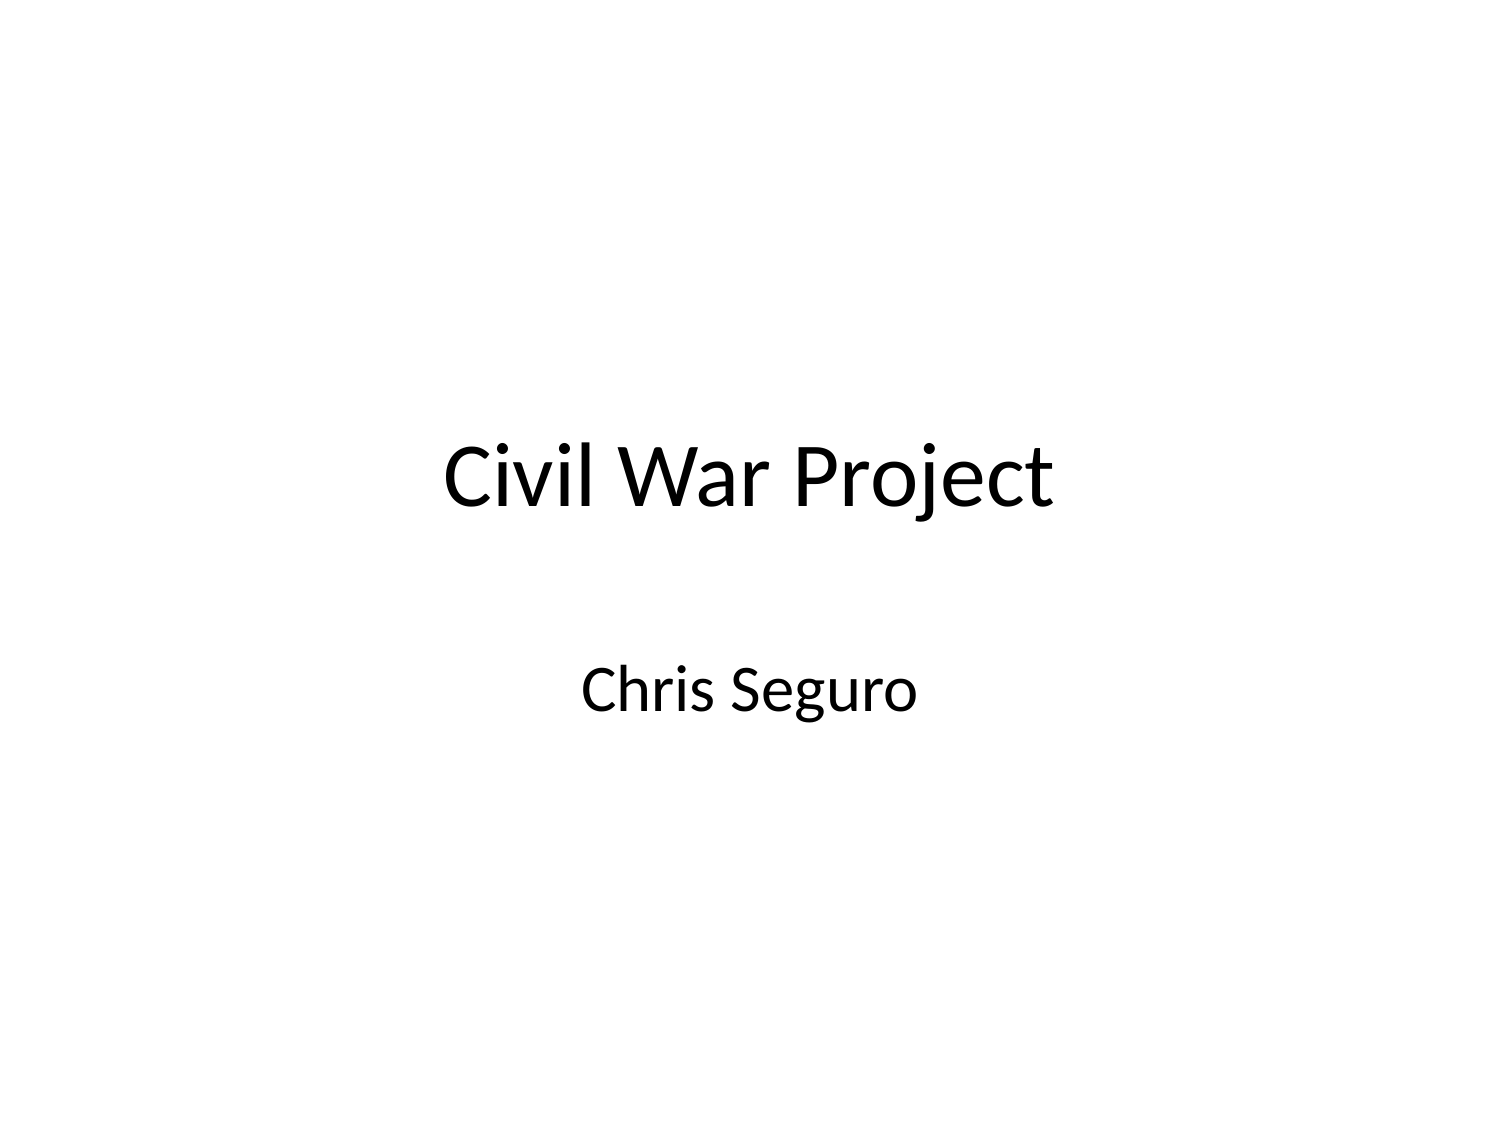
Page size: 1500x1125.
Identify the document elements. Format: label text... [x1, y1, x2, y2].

subtitle Chris Seguro [225, 637, 1275, 925]
title Civil War Project [112, 349, 1388, 591]
